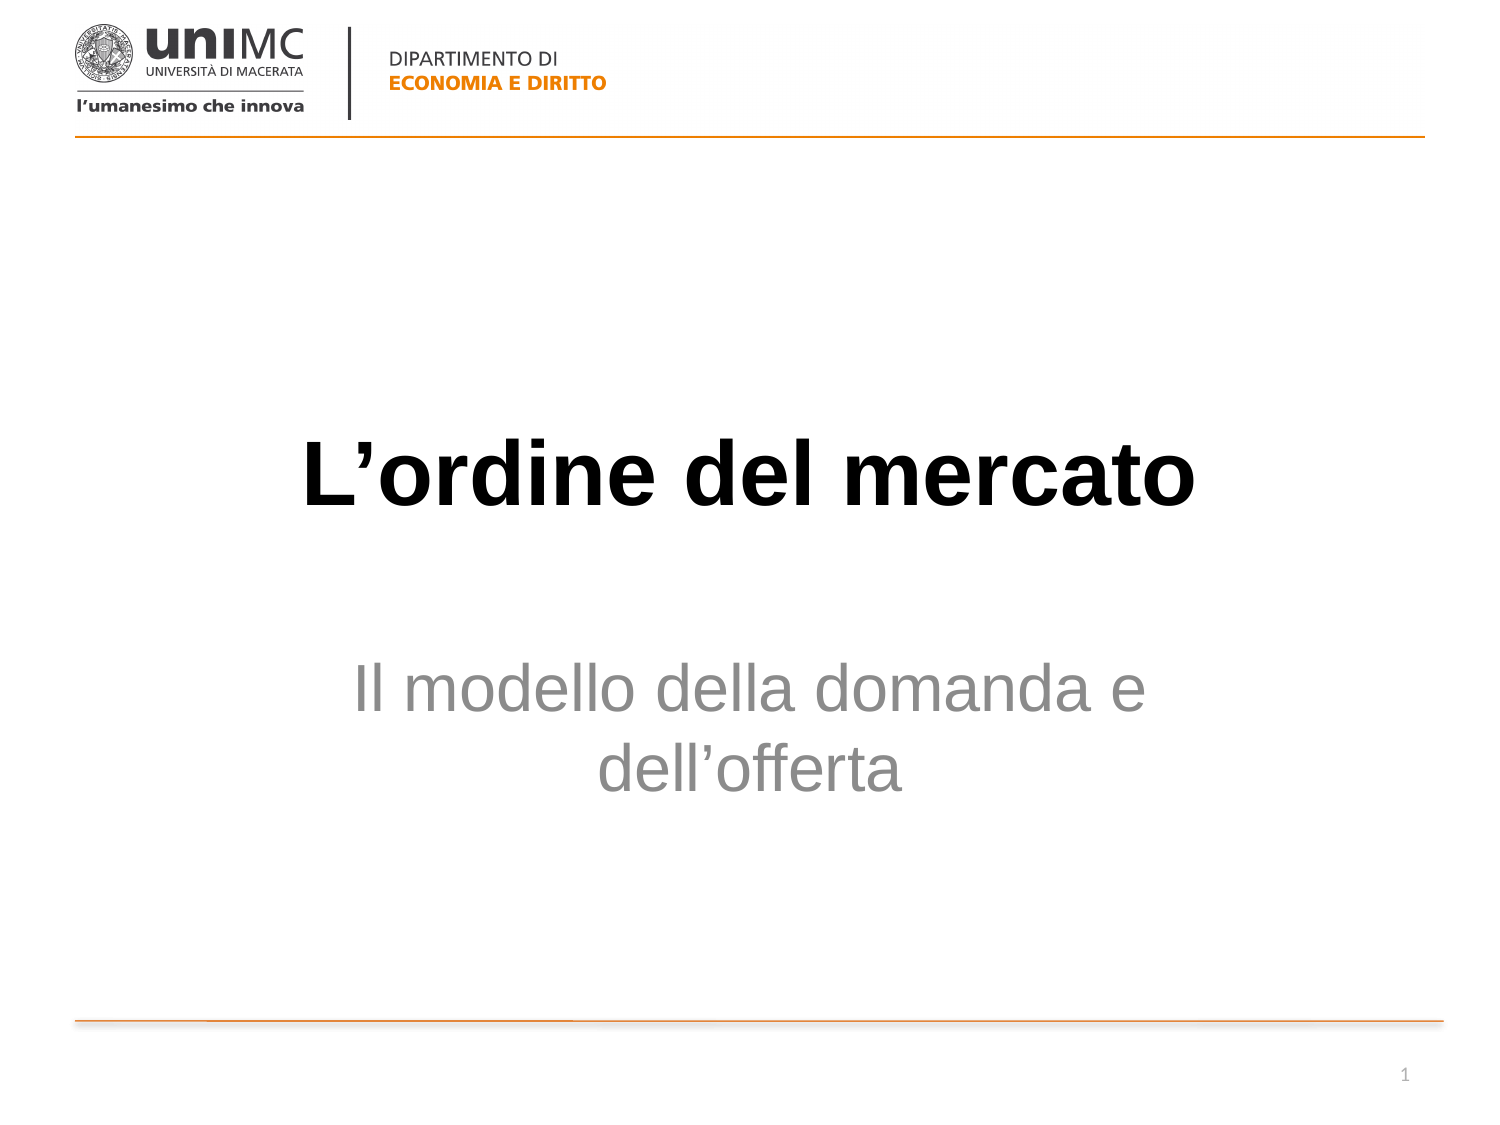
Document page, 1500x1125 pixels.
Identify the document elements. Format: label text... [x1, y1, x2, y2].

slide_number 1 [1074, 1042, 1425, 1103]
subtitle Il modello della domanda e dell’offerta [225, 637, 1275, 925]
picture [75, 24, 1425, 138]
title L’ordine del mercato [112, 375, 1388, 563]
